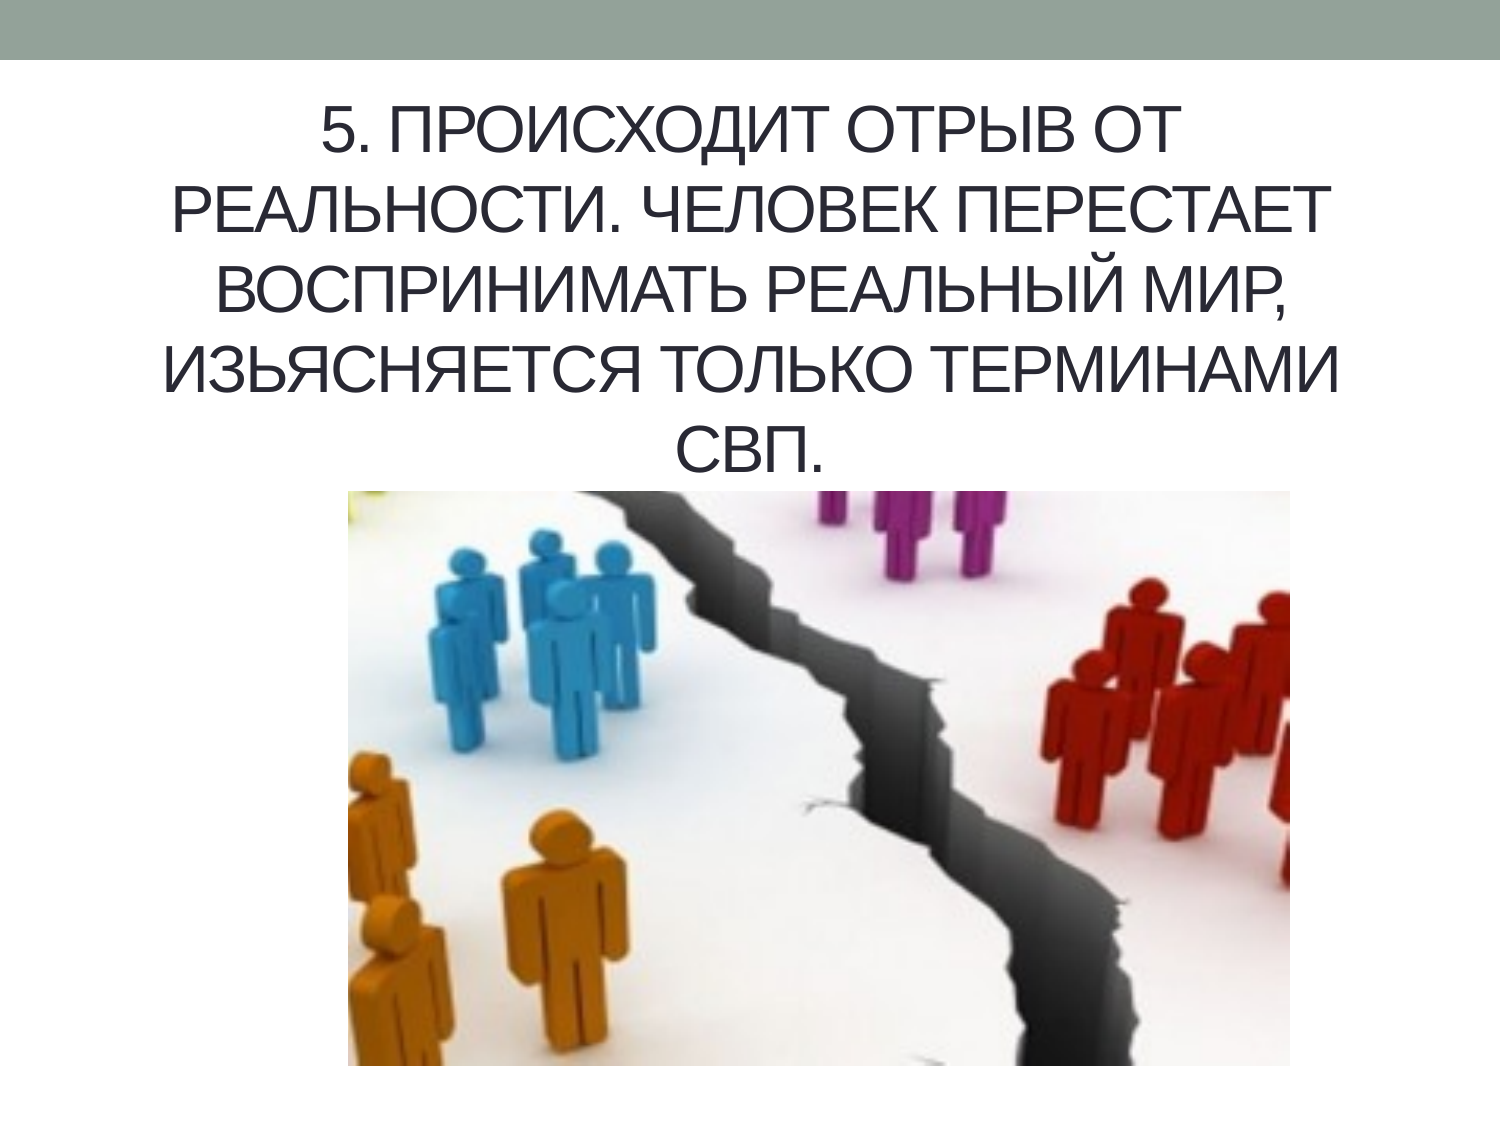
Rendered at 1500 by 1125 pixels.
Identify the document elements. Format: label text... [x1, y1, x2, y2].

picture [348, 491, 1291, 1067]
title 5. ПРОИСХОДИТ ОТРЫВ ОТ РЕАЛЬНОСТИ. ЧЕЛОВЕК ПЕРЕСТАЕТ ВОСПРИНИМАТЬ РЕАЛЬНЫЙ МИР, ИЗЬЯСНЯЕТСЯ ТОЛЬКО ТЕРМИНАМИ СВП. [76, 90, 1425, 483]
